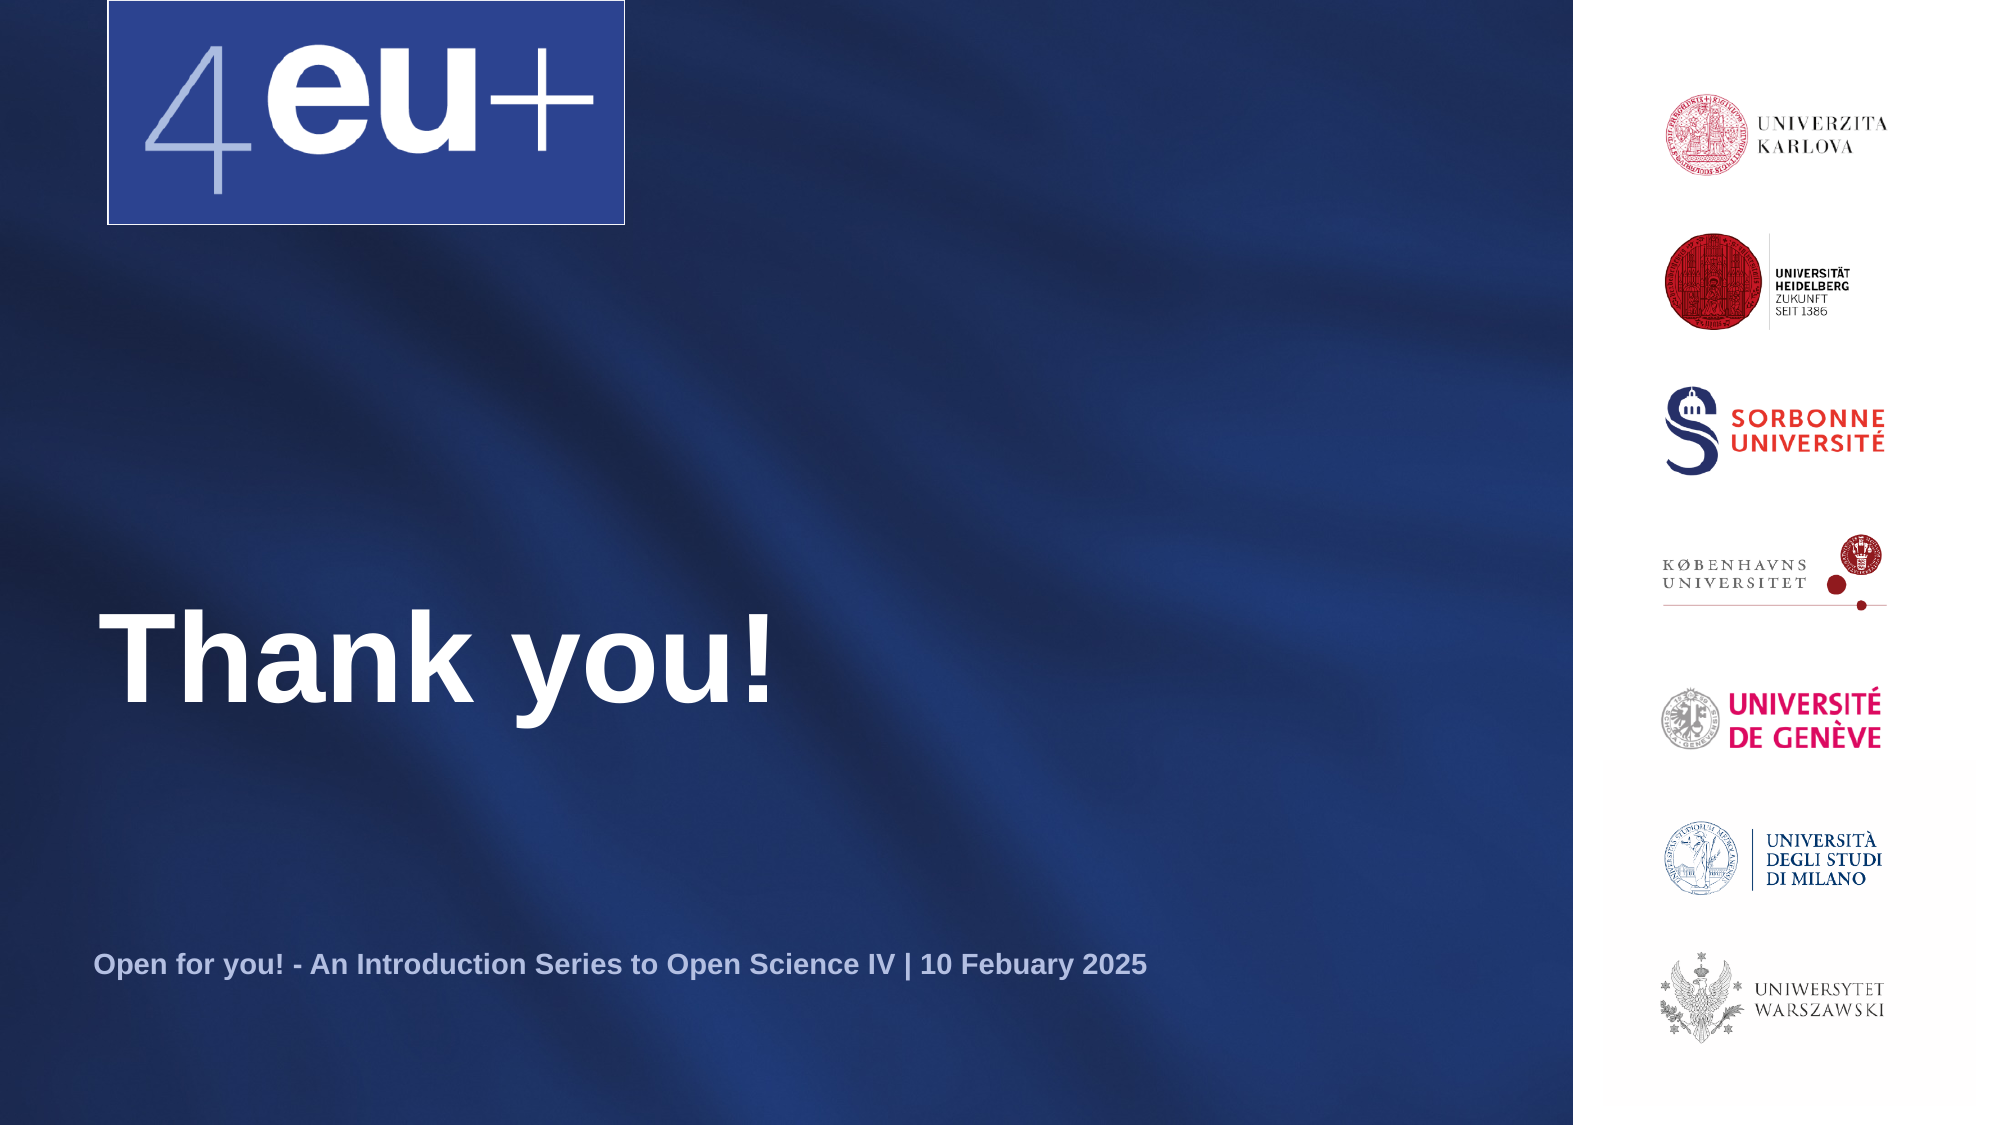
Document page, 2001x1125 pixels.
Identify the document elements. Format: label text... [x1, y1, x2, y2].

title Thank you! [78, 461, 1496, 738]
picture [0, 0, 1573, 1125]
picture [1590, 19, 1976, 1106]
footer Open for you! - An Introduction Series to Open Science IV | 10 Febuary 2025 [78, 937, 1495, 1081]
